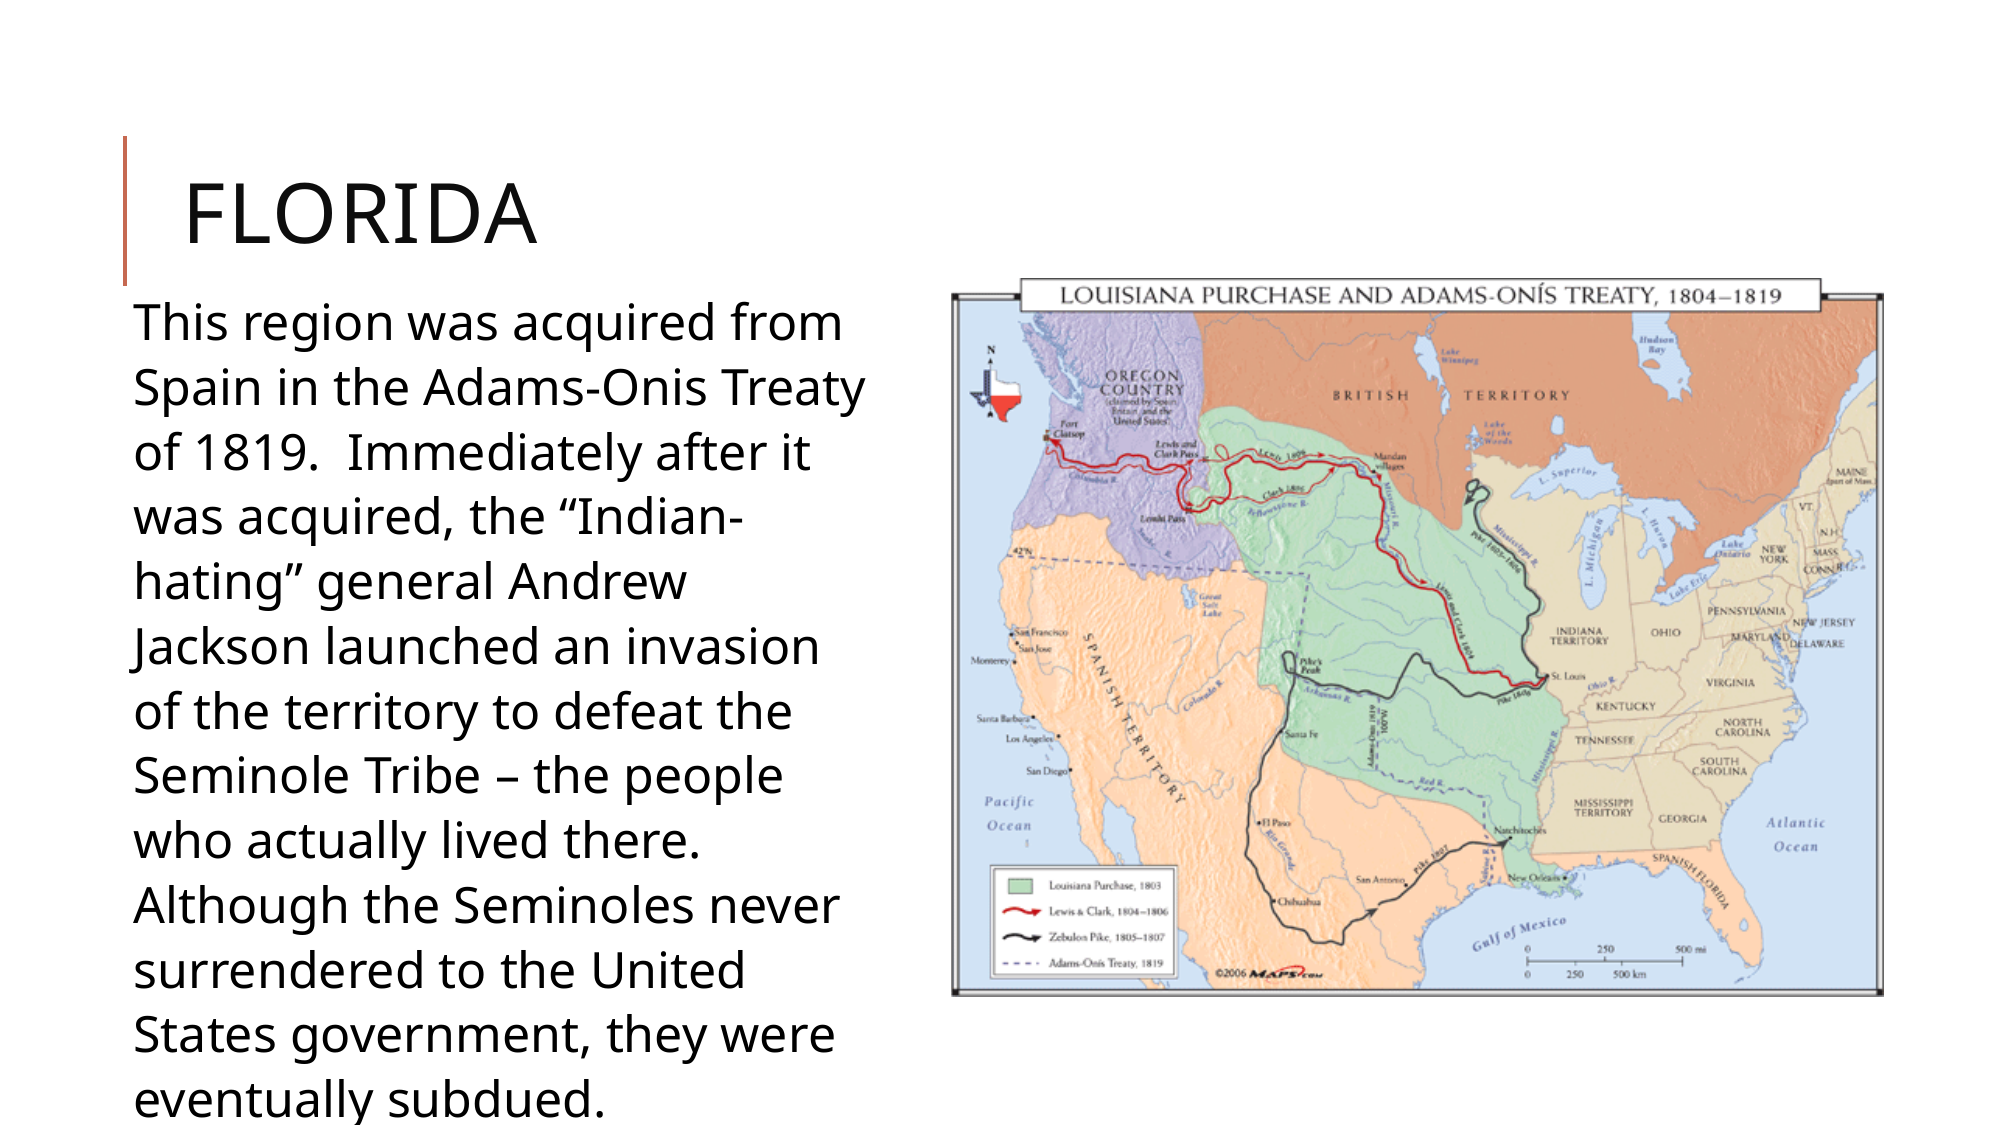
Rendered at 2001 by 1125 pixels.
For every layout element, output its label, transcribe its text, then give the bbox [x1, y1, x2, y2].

title Florida [168, 77, 888, 278]
list This region was acquired from Spain in the Adams-Onis Treaty of 1819. Immediately after it was acquired, the “Indian-hating” general Andrew Jackson launched an invasion of the territory to defeat the Seminole Tribe – the people who actually lived there. Although the Seminoles never surrendered to the United States government, they were eventually subdued. Americans came to control this peninsular state. [118, 278, 888, 896]
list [951, 277, 1884, 998]
